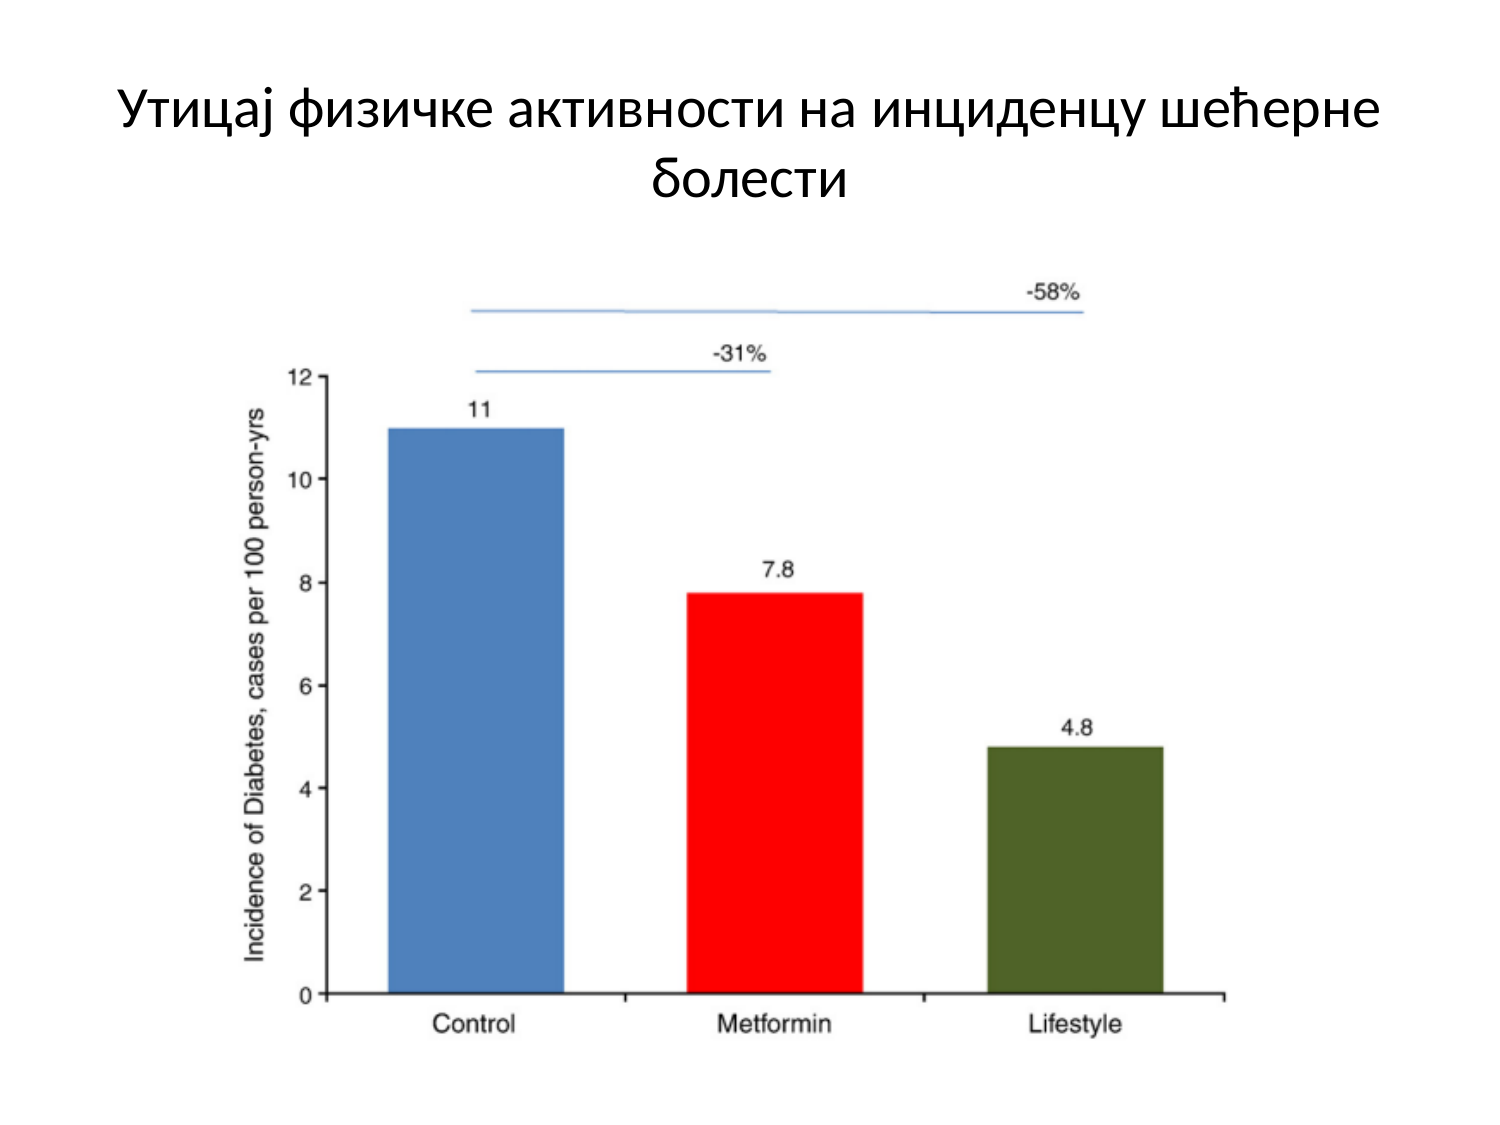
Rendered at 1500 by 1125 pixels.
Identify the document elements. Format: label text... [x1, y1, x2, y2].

title Утицај физичке активности на инциденцу шећерне болести [0, 45, 1500, 233]
picture [222, 257, 1243, 1063]
